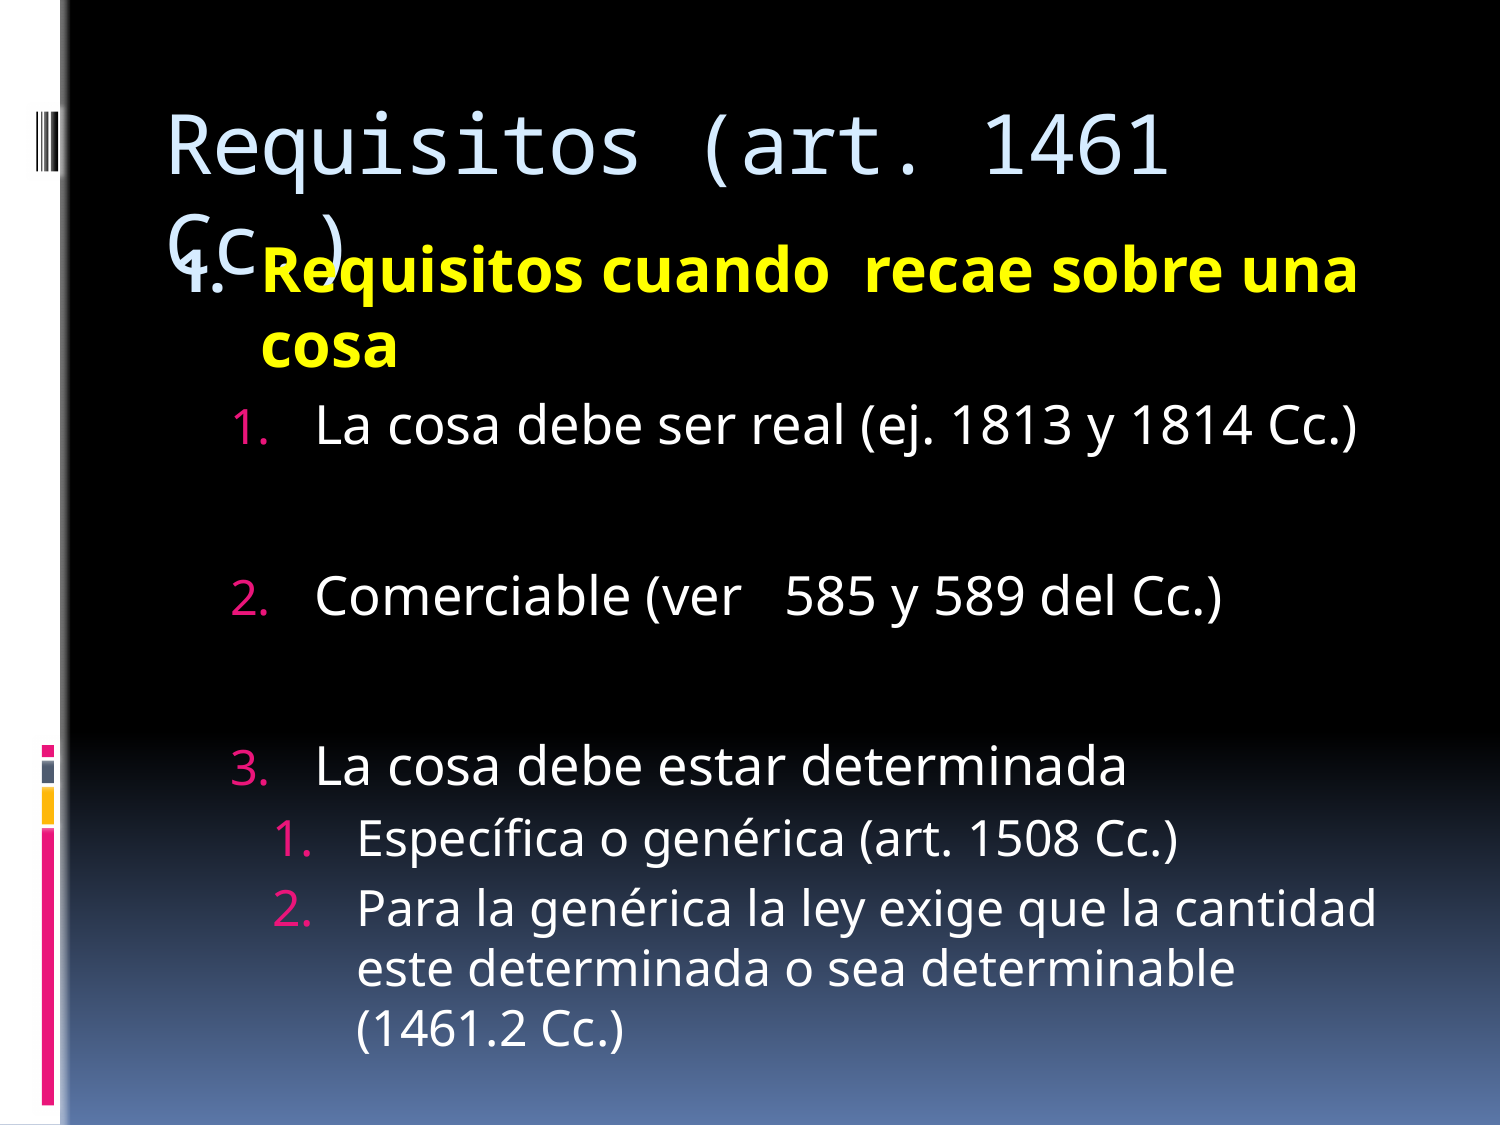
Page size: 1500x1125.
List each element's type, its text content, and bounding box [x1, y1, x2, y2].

title Requisitos (art. 1461 Cc.) [150, 83, 1425, 222]
list Requisitos cuando recae sobre una cosa La cosa debe ser real (ej. 1813 y 1814 Cc.) Comerciable (ver 585 y 589 del Cc.) La cosa debe estar determinada Específica o genérica (art. 1508 Cc.) Para la genérica la ley exige que la cantidad este determinada o sea determinable (1461.2 Cc.) [150, 222, 1425, 1043]
